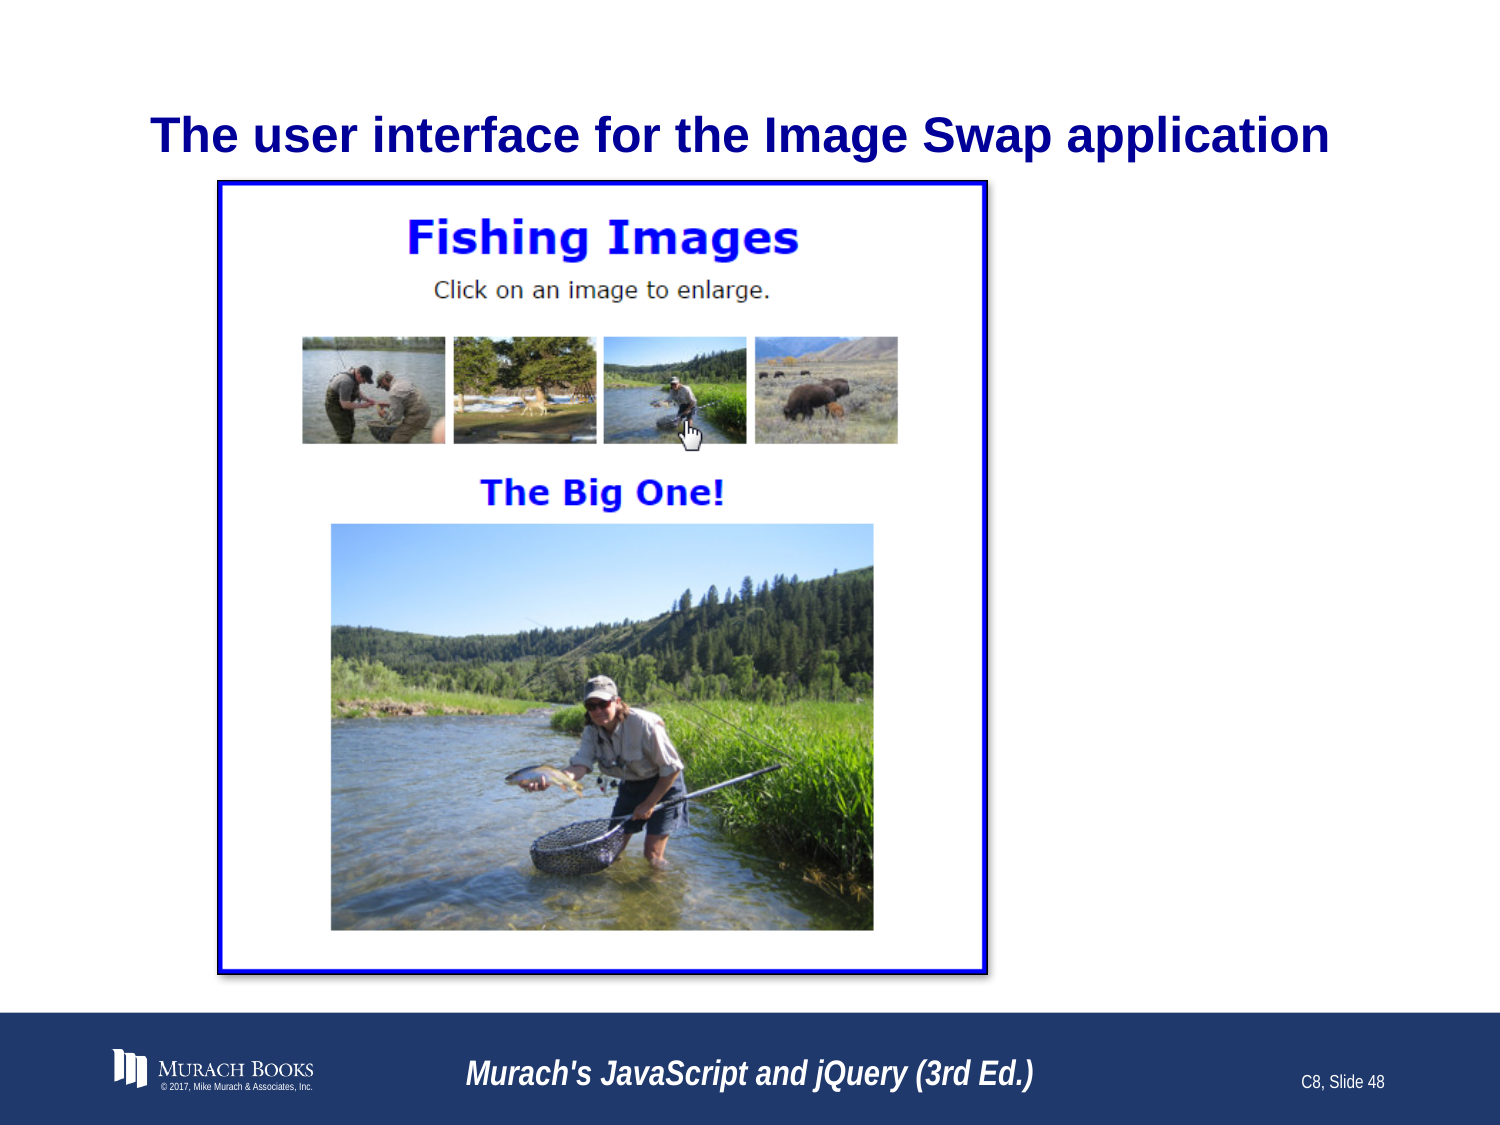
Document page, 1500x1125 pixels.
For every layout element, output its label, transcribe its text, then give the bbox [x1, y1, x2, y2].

slide_number C8, Slide 48 [1087, 1025, 1400, 1100]
slide_number Murach's JavaScript and jQuery (3rd Ed.) [463, 1025, 1050, 1100]
picture [216, 180, 988, 976]
title The user interface for the Image Swap application [150, 102, 1350, 164]
footer © 2017, Mike Murach & Associates, Inc. [12, 1025, 463, 1100]
